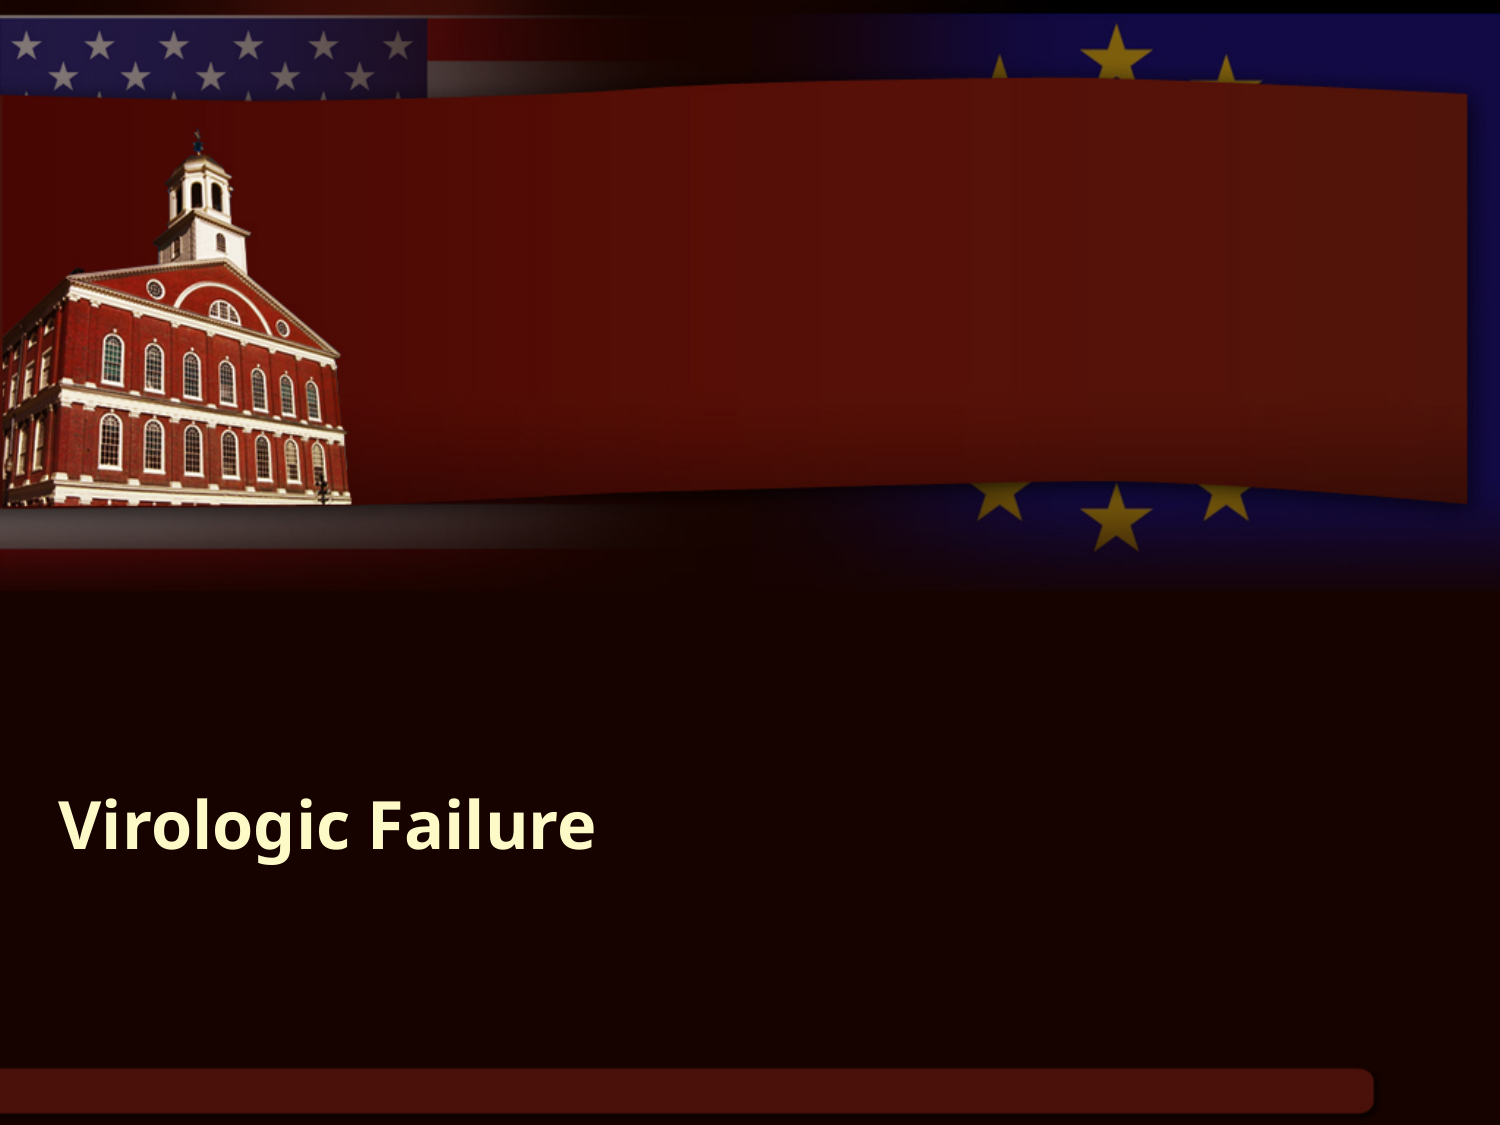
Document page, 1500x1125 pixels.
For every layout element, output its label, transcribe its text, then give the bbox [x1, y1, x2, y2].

picture [0, 0, 1500, 1125]
title Virologic Failure [43, 630, 1319, 872]
